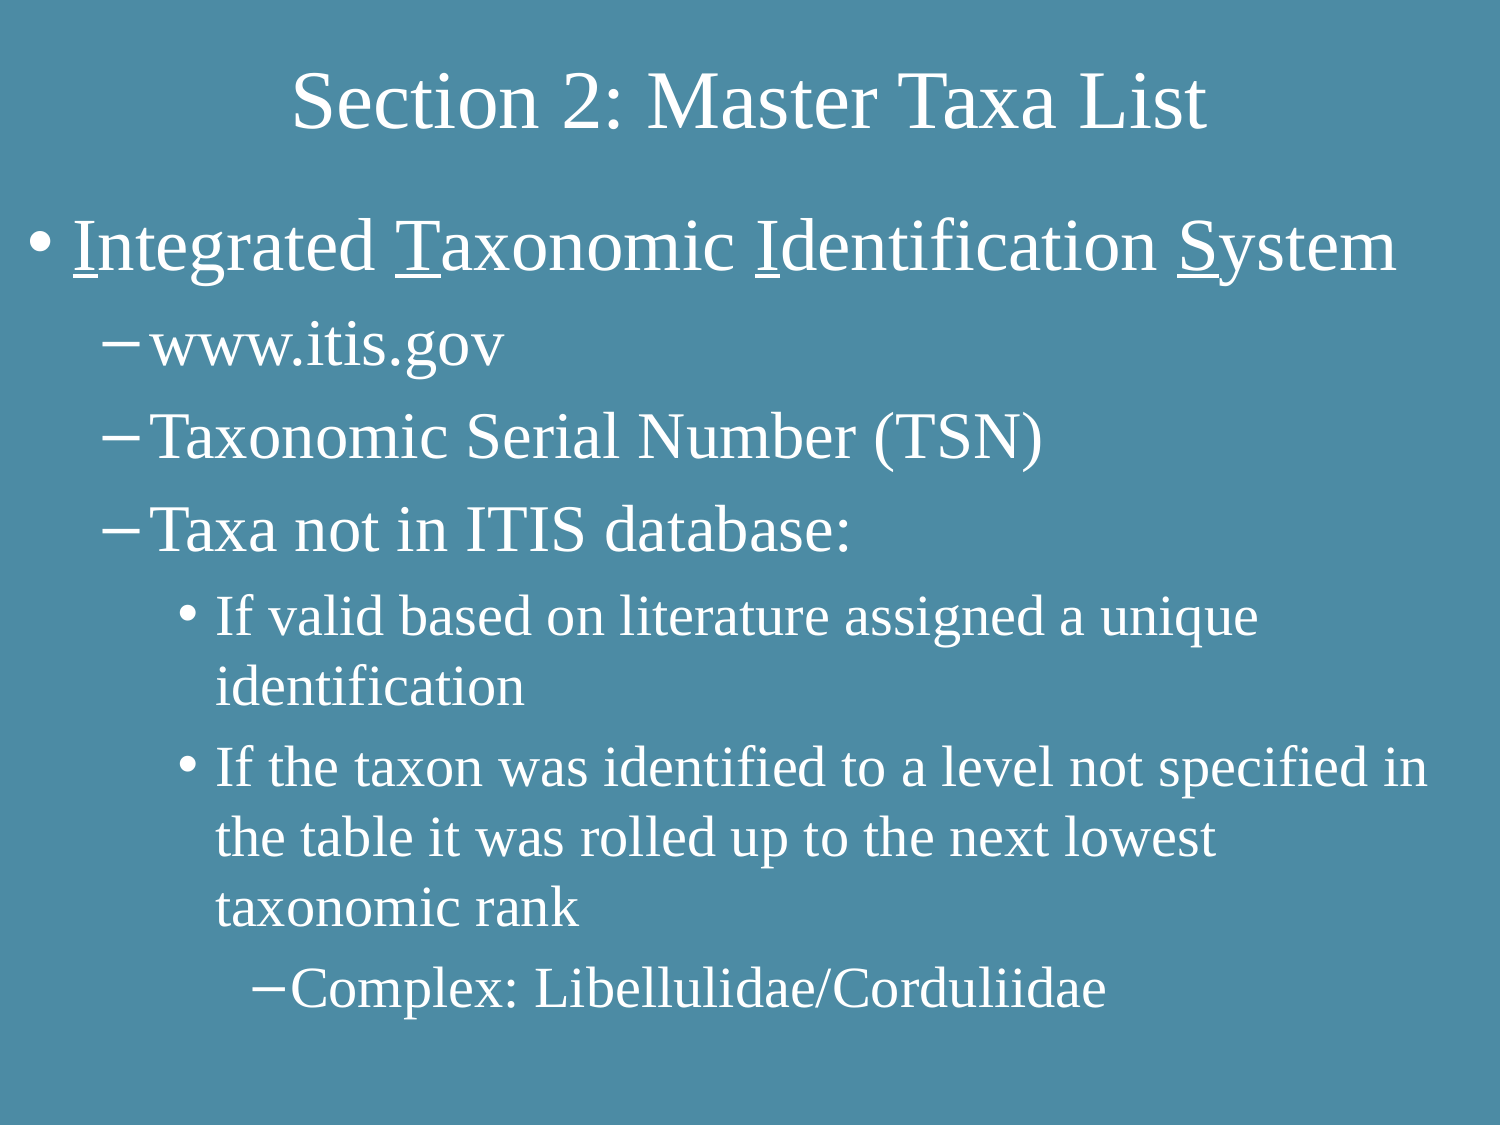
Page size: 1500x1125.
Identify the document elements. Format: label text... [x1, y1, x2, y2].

title Section 2: Master Taxa List [0, 37, 1500, 213]
list Integrated Taxonomic Identification System www.itis.gov Taxonomic Serial Number (TSN) Taxa not in ITIS database: If valid based on literature assigned a unique identification If the taxon was identified to a level not specified in the table it was rolled up to the next lowest taxonomic rank Complex: Libellulidae/Corduliidae [12, 187, 1475, 1075]
